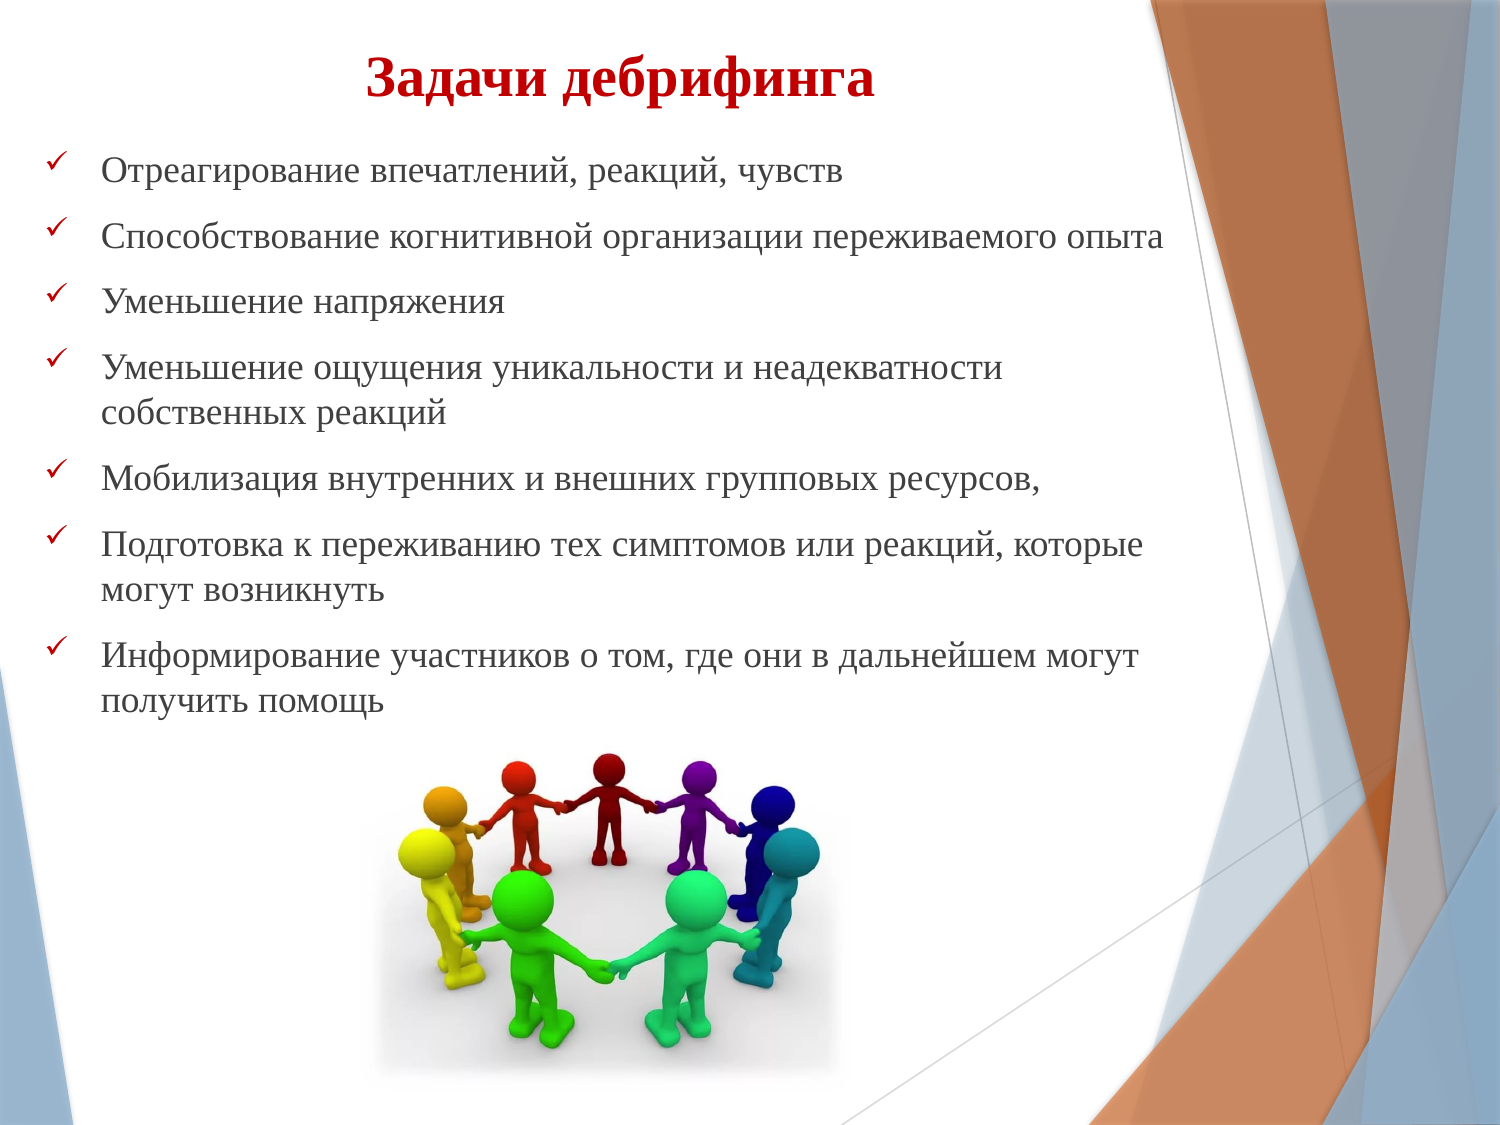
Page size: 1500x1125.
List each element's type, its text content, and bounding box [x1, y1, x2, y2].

title Задачи дебрифинга [99, 30, 1142, 137]
picture [359, 727, 853, 1090]
list Отреагирование впечатлений, реакций, чувств Способствование когнитивной организации переживаемого опыта Уменьшение напряжения Уменьшение ощущения уникальности и неадекватности собственных реакций Мобилизация внутренних и внешних групповых ресурсов, Подготовка к переживанию тех симптомов или реакций, которые могут возникнуть Информирование участников о том, где они в дальнейшем могут получить помощь [29, 137, 1188, 752]
